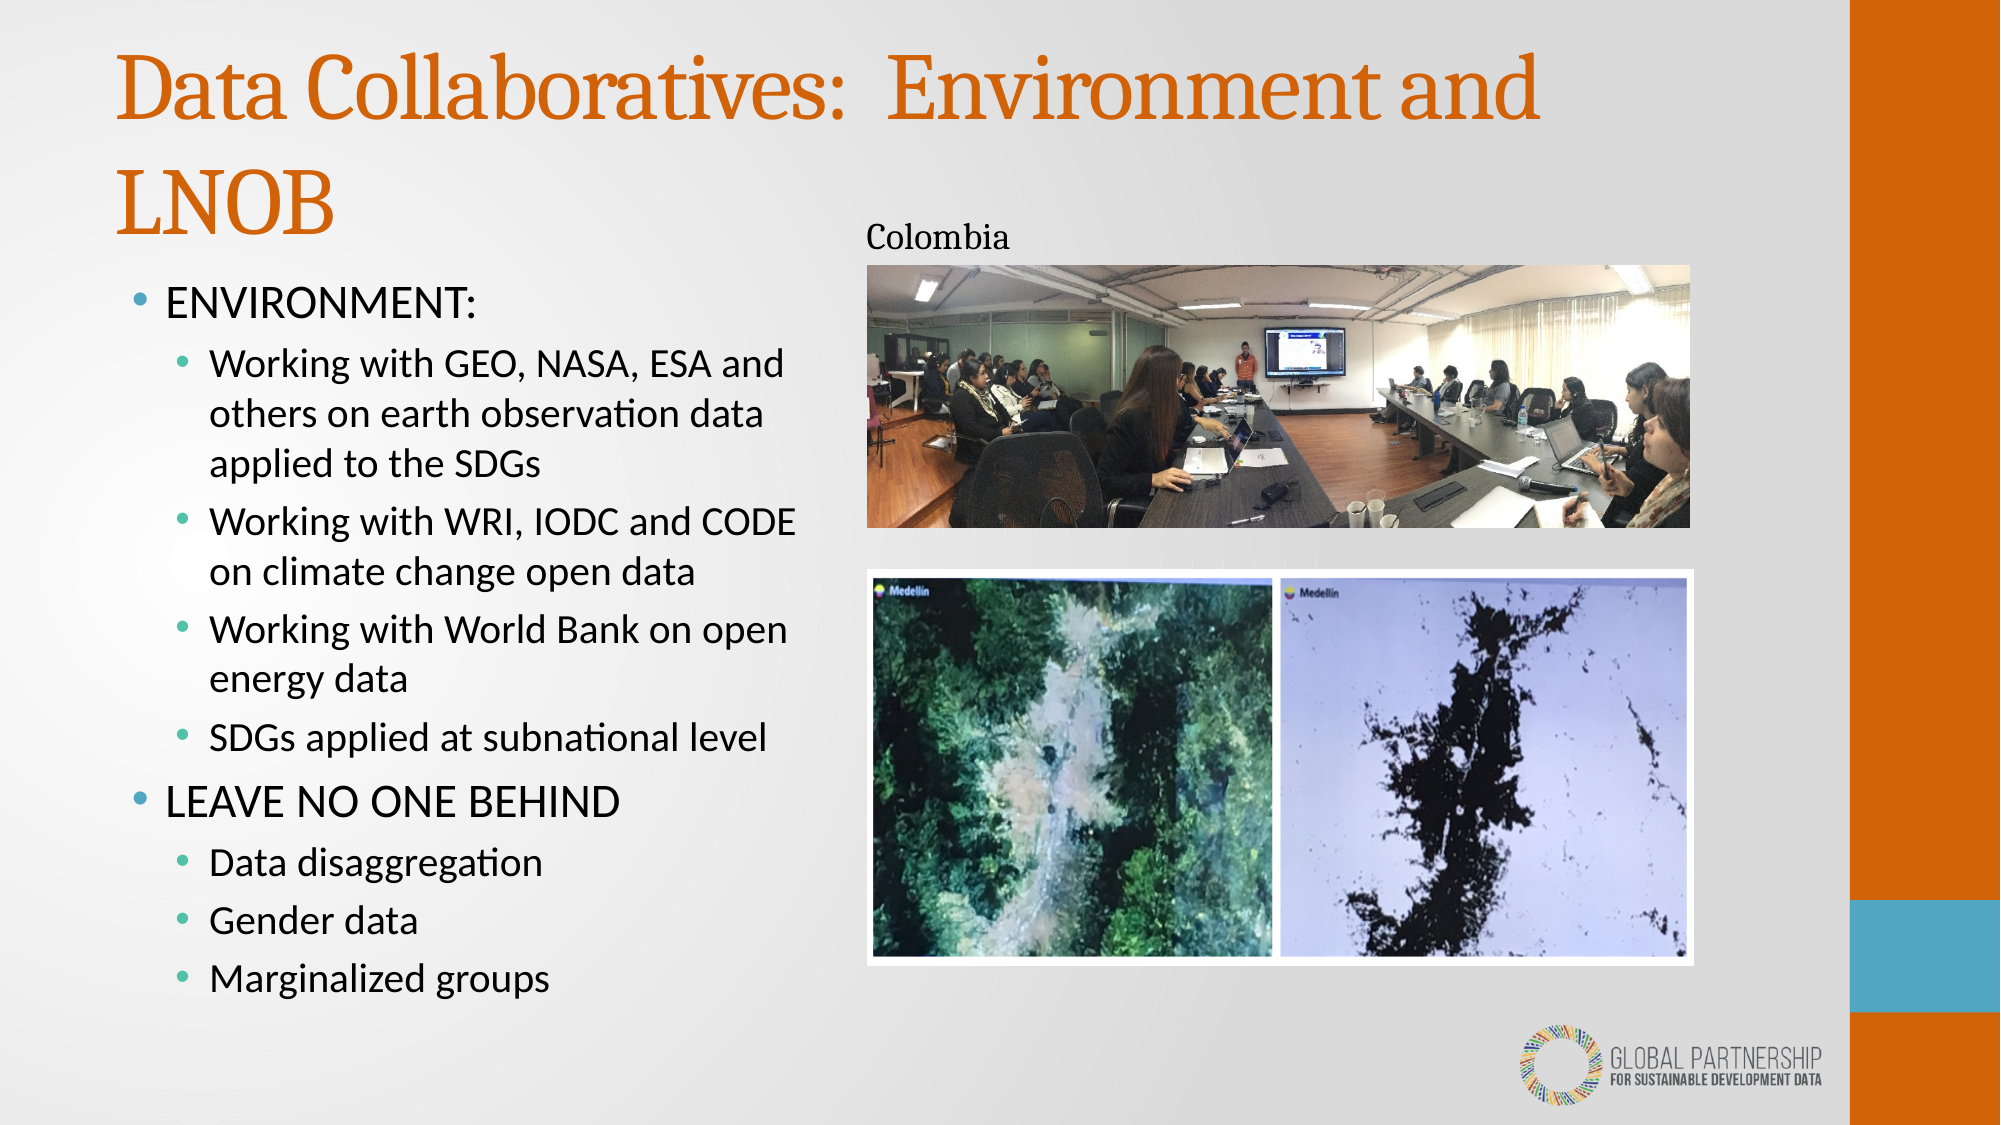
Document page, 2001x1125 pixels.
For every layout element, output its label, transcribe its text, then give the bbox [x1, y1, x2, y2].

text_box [866, 264, 1695, 966]
list ENVIRONMENT: Working with GEO, NASA, ESA and others on earth observation data applied to the SDGs Working with WRI, IODC and CODE on climate change open data Working with World Bank on open energy data SDGs applied at subnational level LEAVE NO ONE BEHIND Data disaggregation Gender data Marginalized groups [99, 262, 852, 1024]
picture [1518, 1023, 1823, 1107]
text_box Colombia [851, 204, 1133, 265]
title Data Collaboratives: Environment and LNOB [99, 45, 1767, 233]
